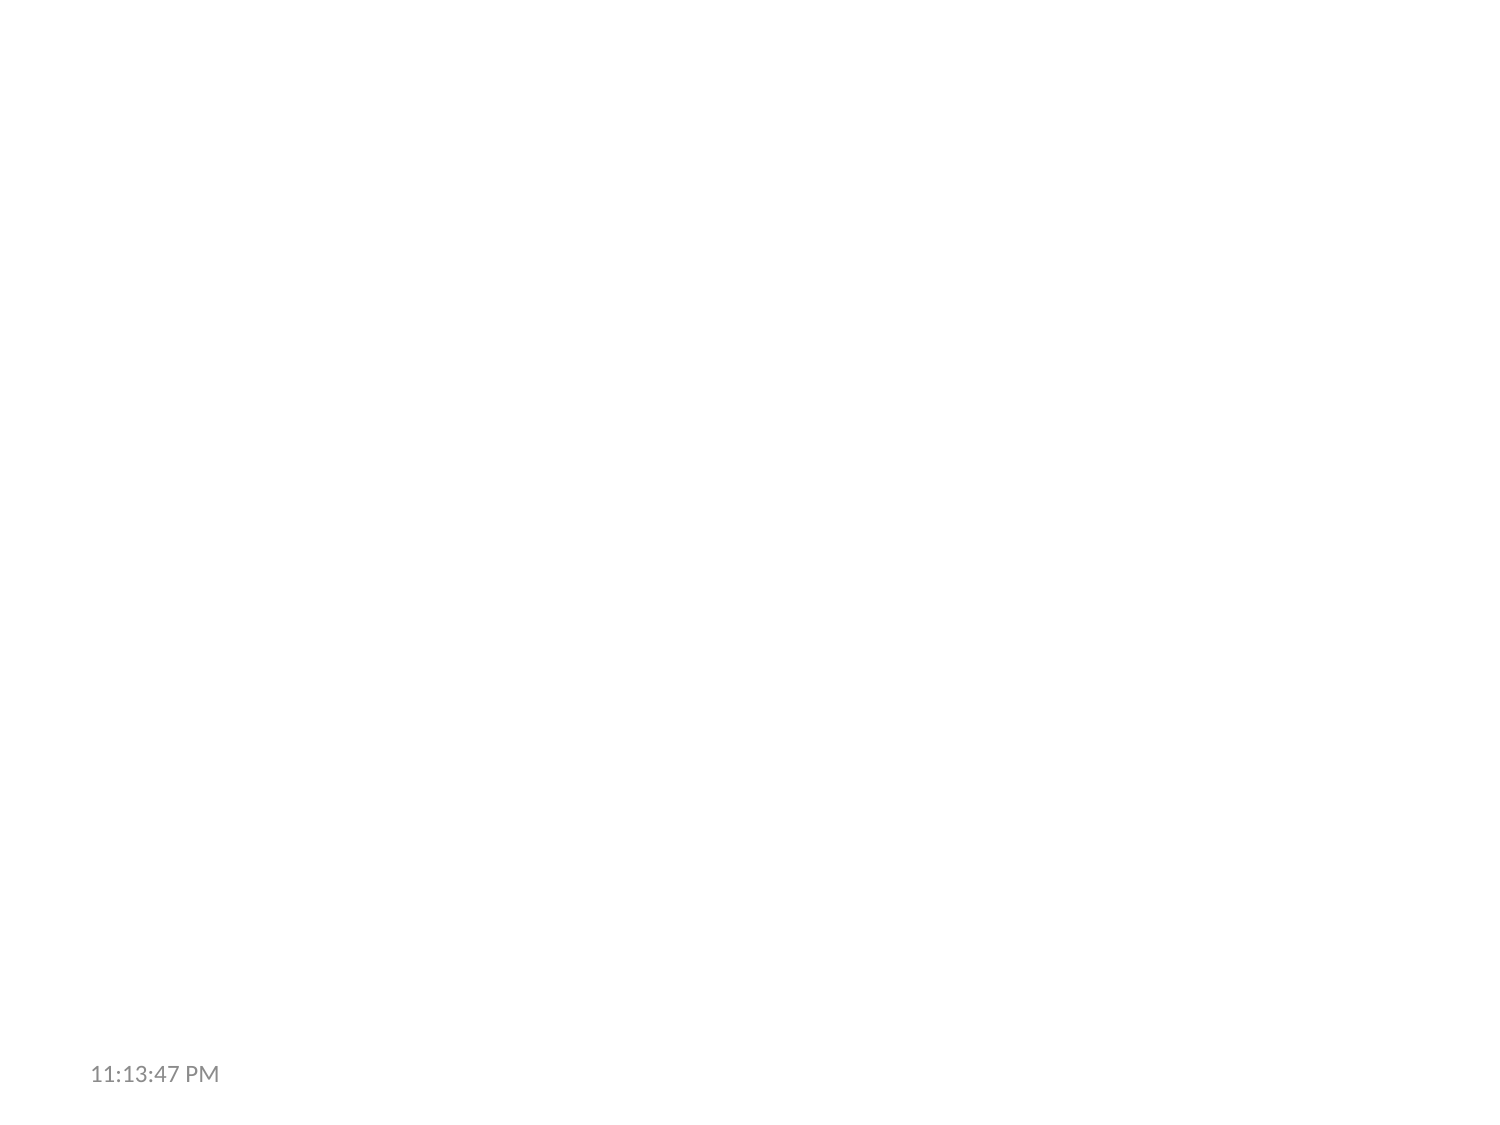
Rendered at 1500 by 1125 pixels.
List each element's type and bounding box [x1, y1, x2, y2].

slide_number [75, 1042, 425, 1103]
